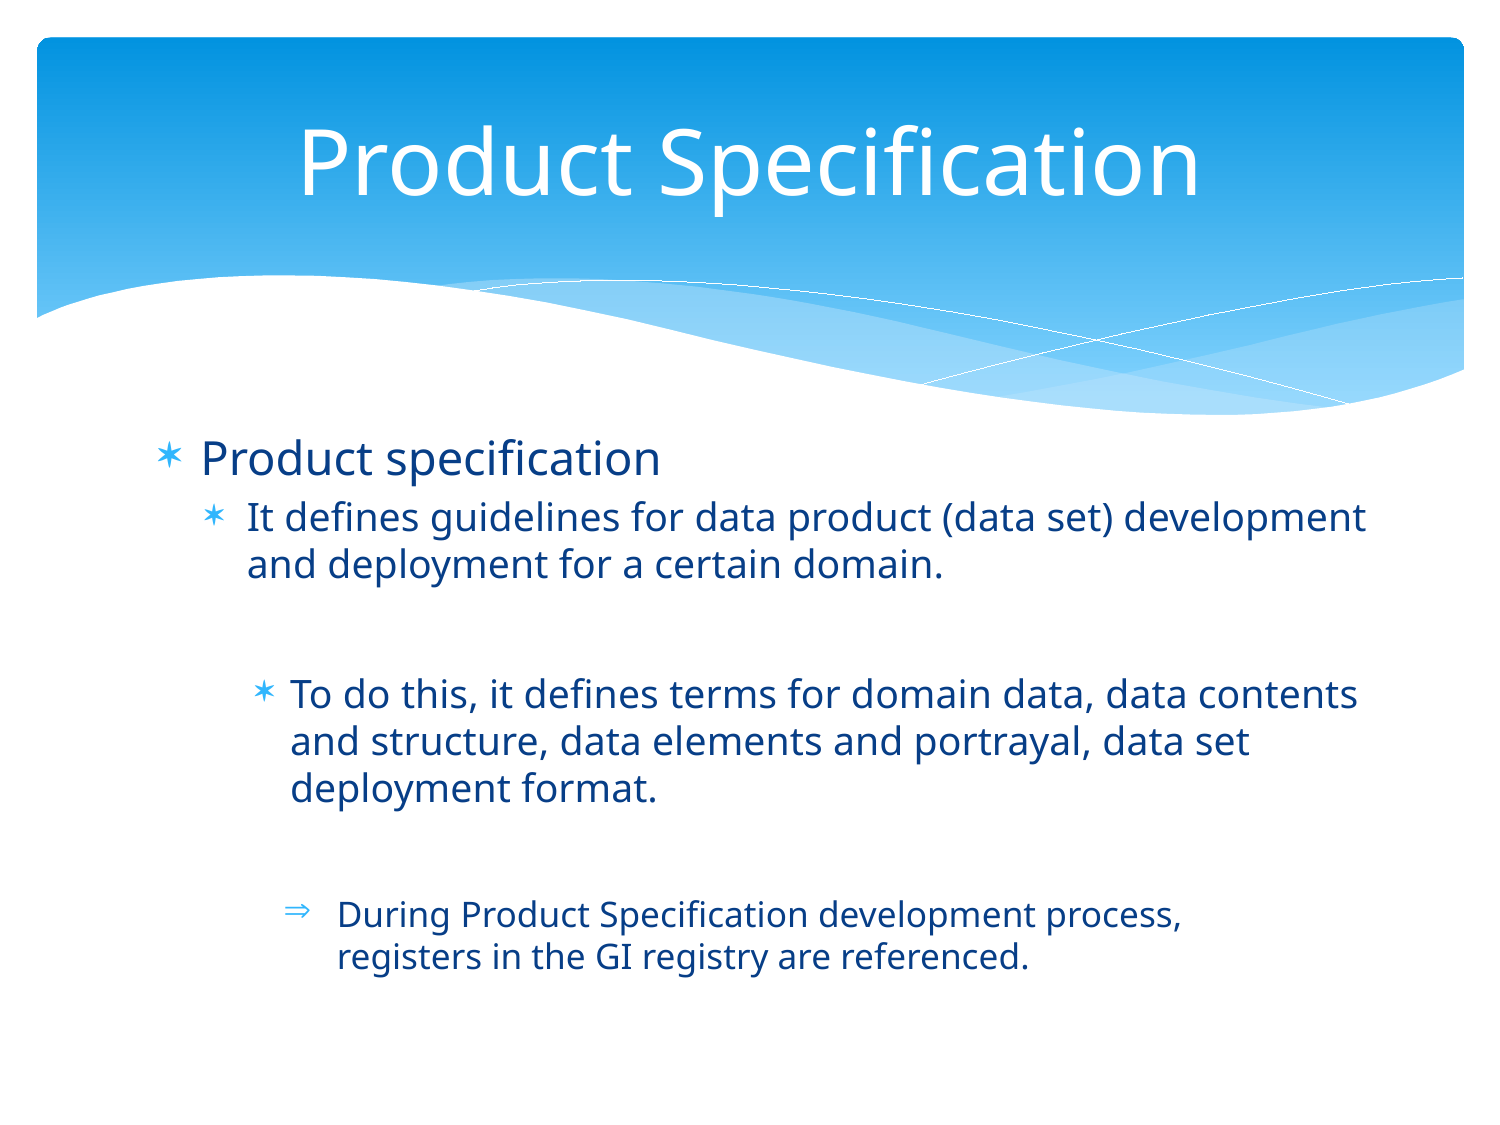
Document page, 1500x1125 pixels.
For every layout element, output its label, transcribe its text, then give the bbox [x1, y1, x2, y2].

list Product specification It defines guidelines for data product (data set) development and deployment for a certain domain. To do this, it defines terms for domain data, data contents and structure, data elements and portrayal, data set deployment format. During Product Specification development process, registers in the GI registry are referenced. [143, 420, 1447, 987]
title Product Specification [75, 55, 1425, 261]
